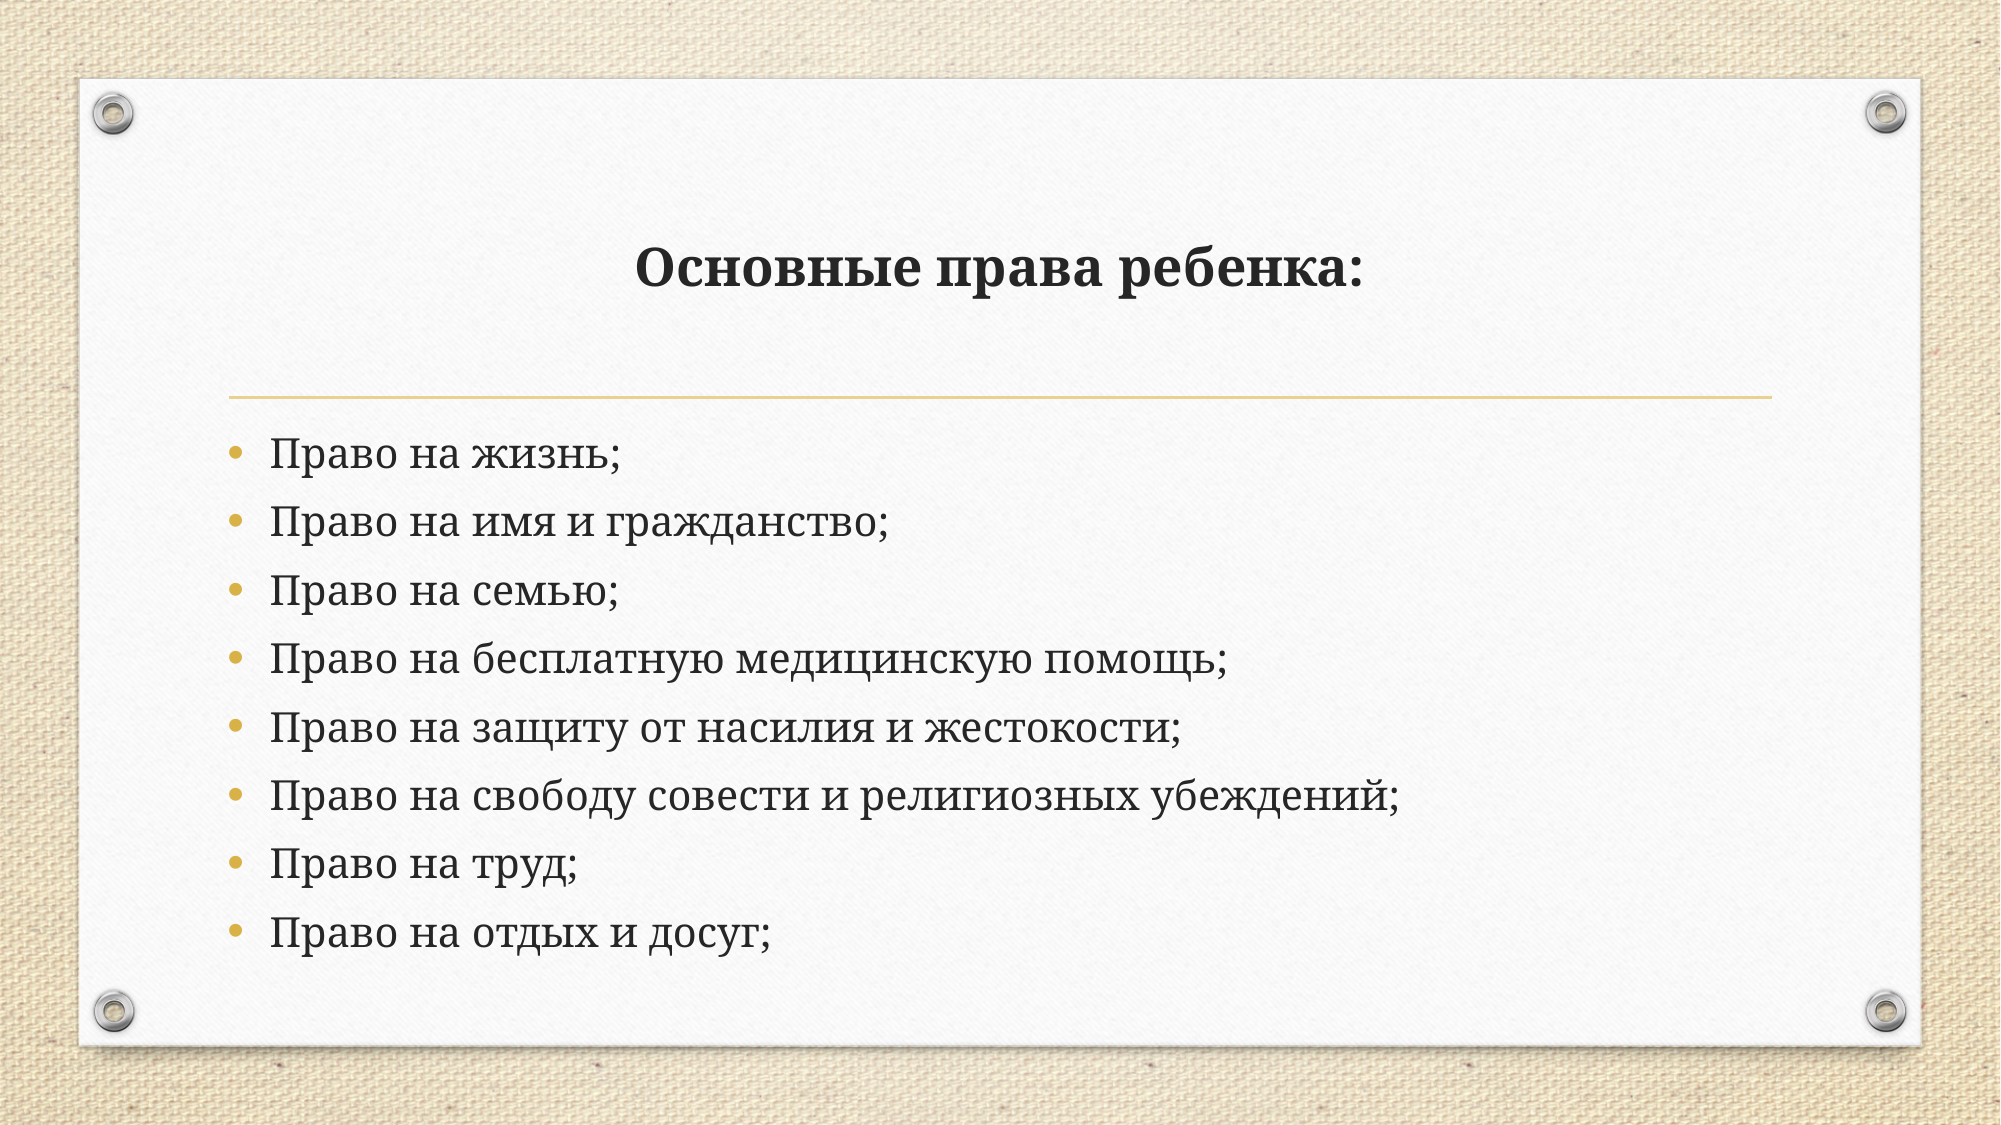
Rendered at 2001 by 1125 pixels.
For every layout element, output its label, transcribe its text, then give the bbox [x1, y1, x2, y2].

title Основные права ребенка: [212, 161, 1788, 370]
list Право на жизнь; Право на имя и гражданство; Право на семью; Право на бесплатную медицинскую помощь; Право на защиту от насилия и жестокости; Право на свободу совести и религиозных убеждений; Право на труд; Право на отдых и досуг; [212, 419, 1788, 964]
picture [0, 0, 2001, 1125]
